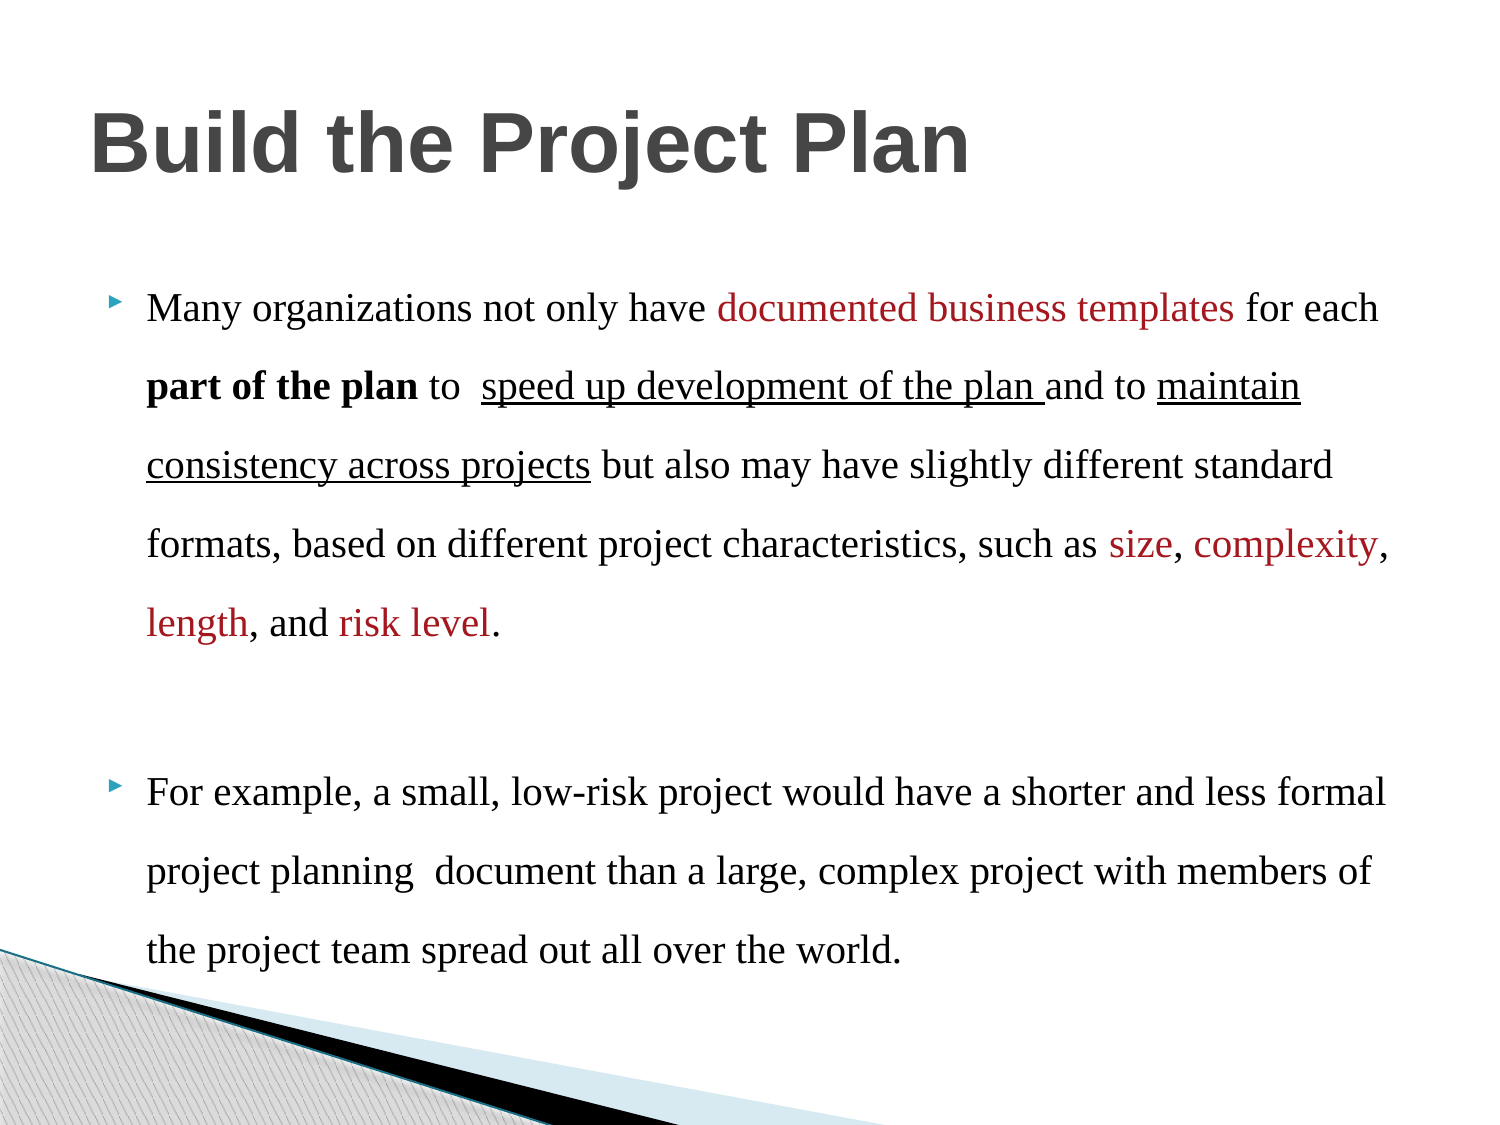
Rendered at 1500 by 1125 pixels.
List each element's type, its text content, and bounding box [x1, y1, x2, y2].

list Many organizations not only have documented business templates for each part of the plan to speed up development of the plan and to maintain consistency across projects but also may have slightly different standard formats, based on different project characteristics, such as size, complexity, length, and risk level. For example, a small, low-risk project would have a shorter and less formal project planning document than a large, complex project with members of the project team spread out all over the world. [75, 243, 1425, 986]
title Build the Project Plan [75, 45, 1425, 233]
